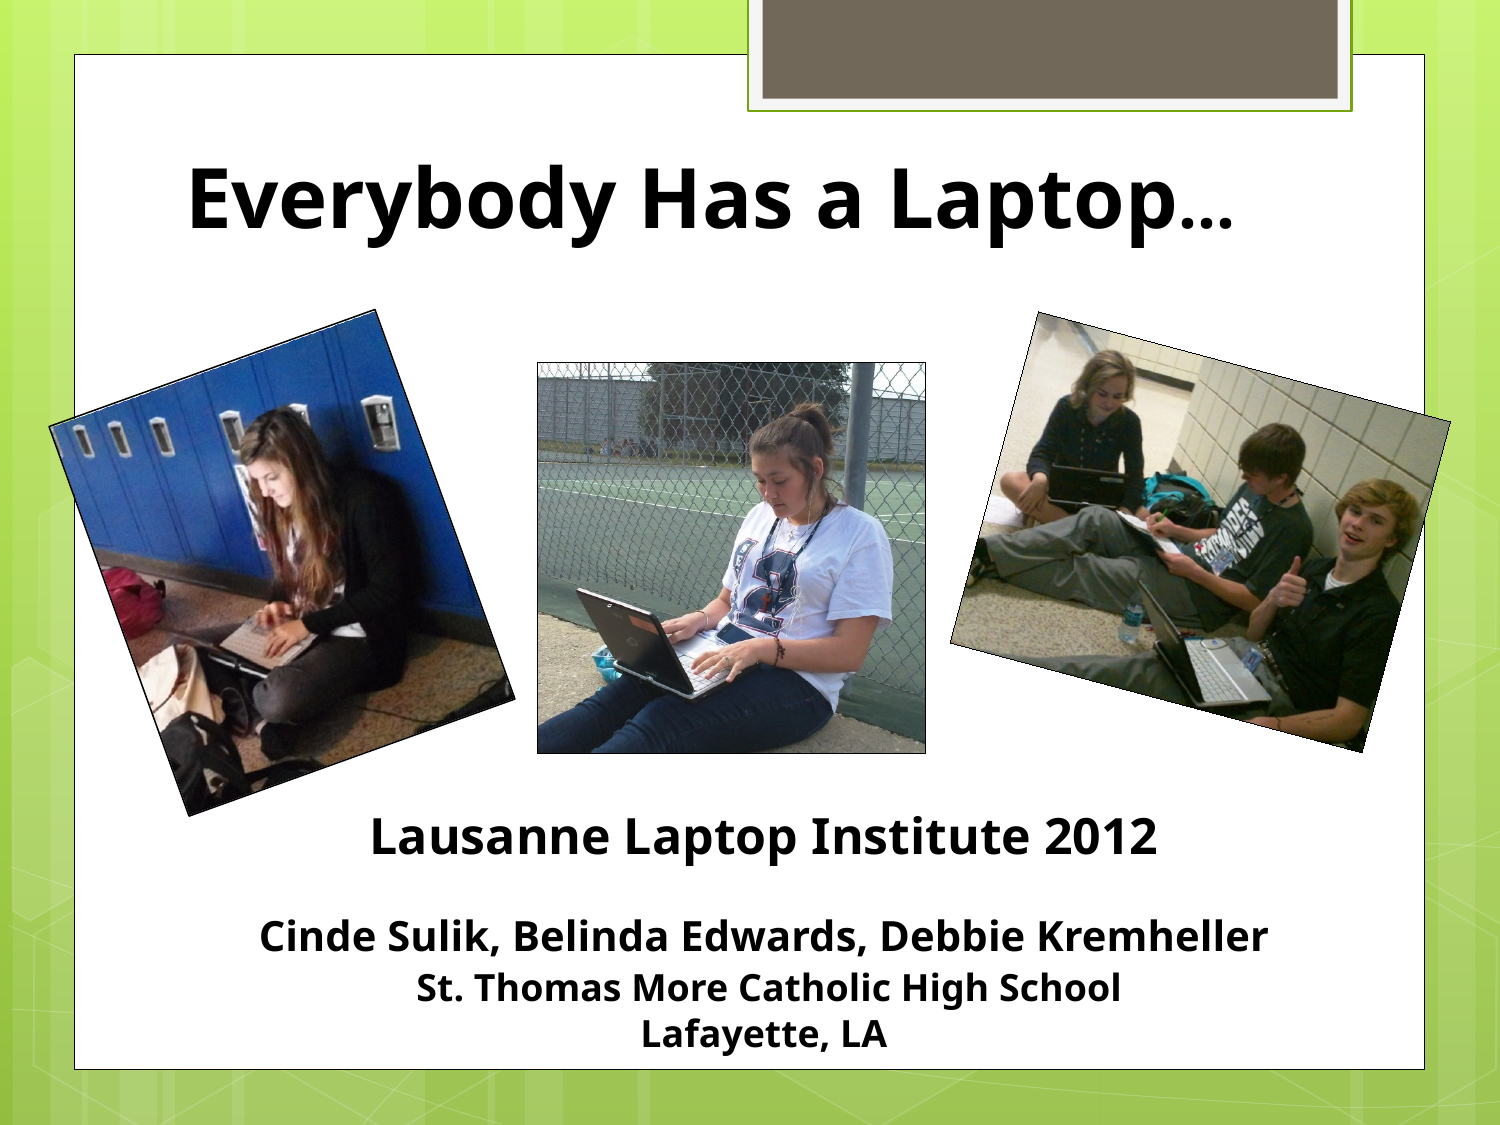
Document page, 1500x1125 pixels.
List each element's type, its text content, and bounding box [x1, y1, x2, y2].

picture [536, 362, 927, 754]
picture [950, 312, 1450, 752]
picture [51, 312, 513, 814]
text_box Everybody Has a Laptop… Lausanne Laptop Institute 2012 Cinde Sulik, Belinda Edwards, Debbie Kremheller St. Thomas More Catholic High School Lafayette, LA [170, 137, 1358, 1062]
